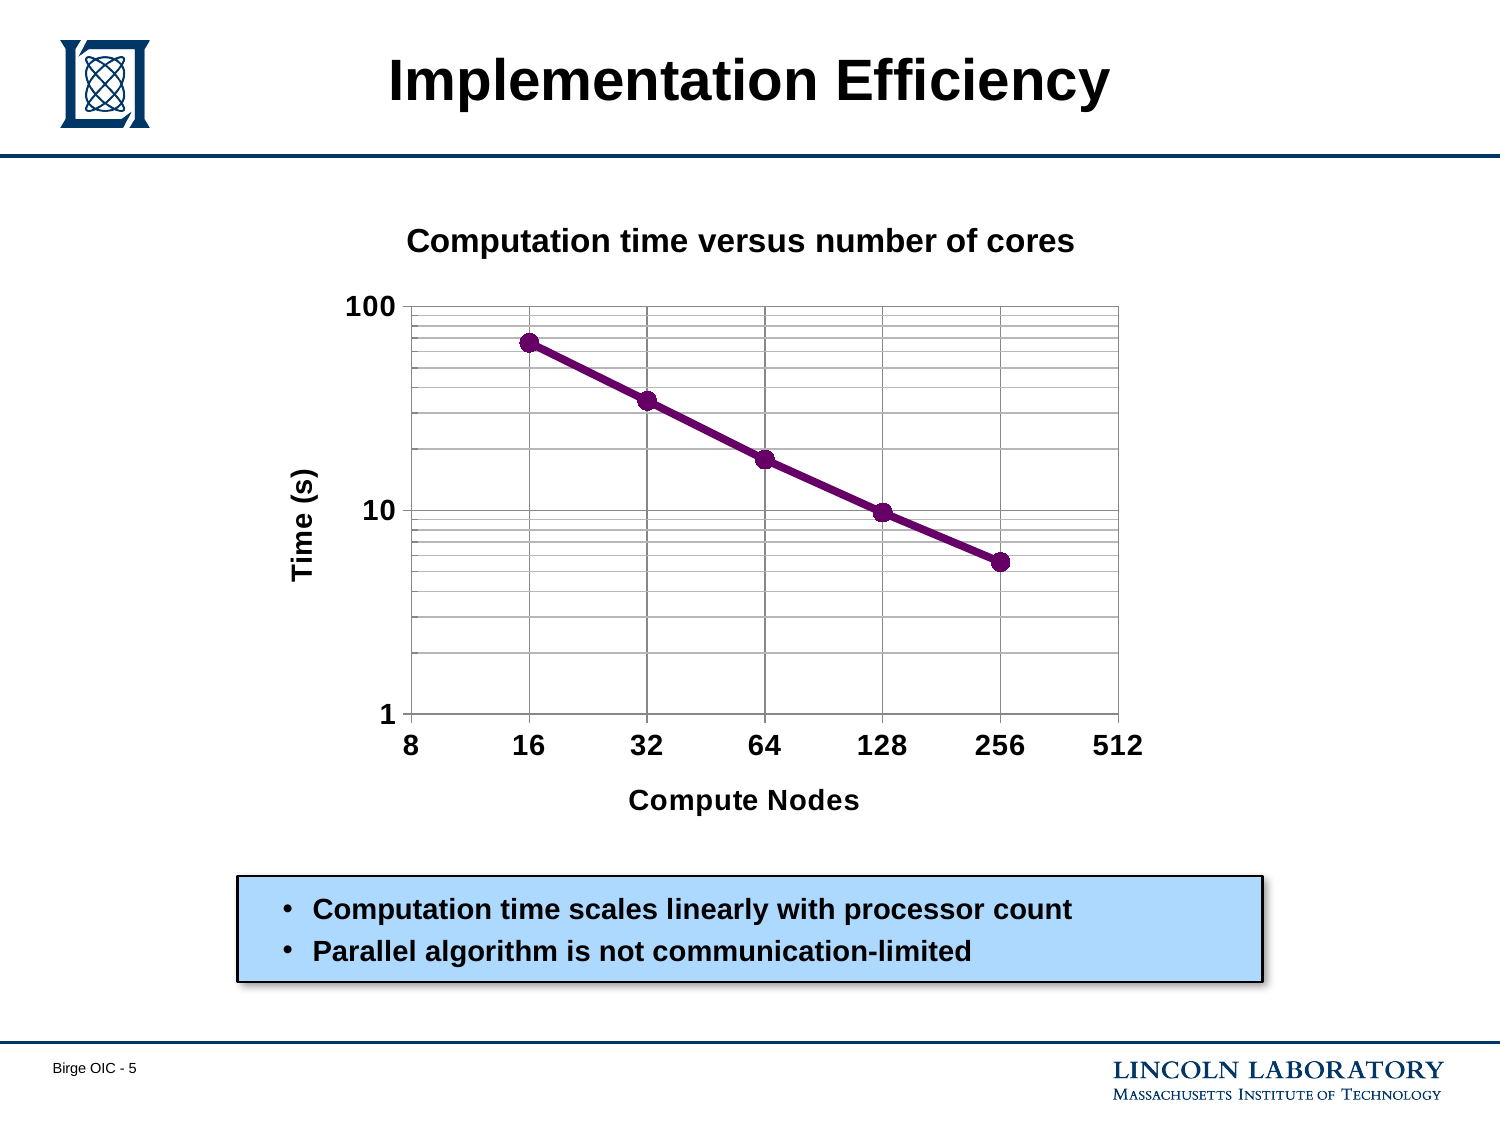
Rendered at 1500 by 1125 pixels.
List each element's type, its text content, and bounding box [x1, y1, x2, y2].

text_box Computation time scales linearly with processor count Parallel algorithm is not communication-limited [237, 875, 1263, 982]
picture [1111, 1061, 1444, 1100]
chart [249, 199, 1163, 851]
title Implementation Efficiency [154, 16, 1346, 151]
picture [60, 40, 150, 128]
